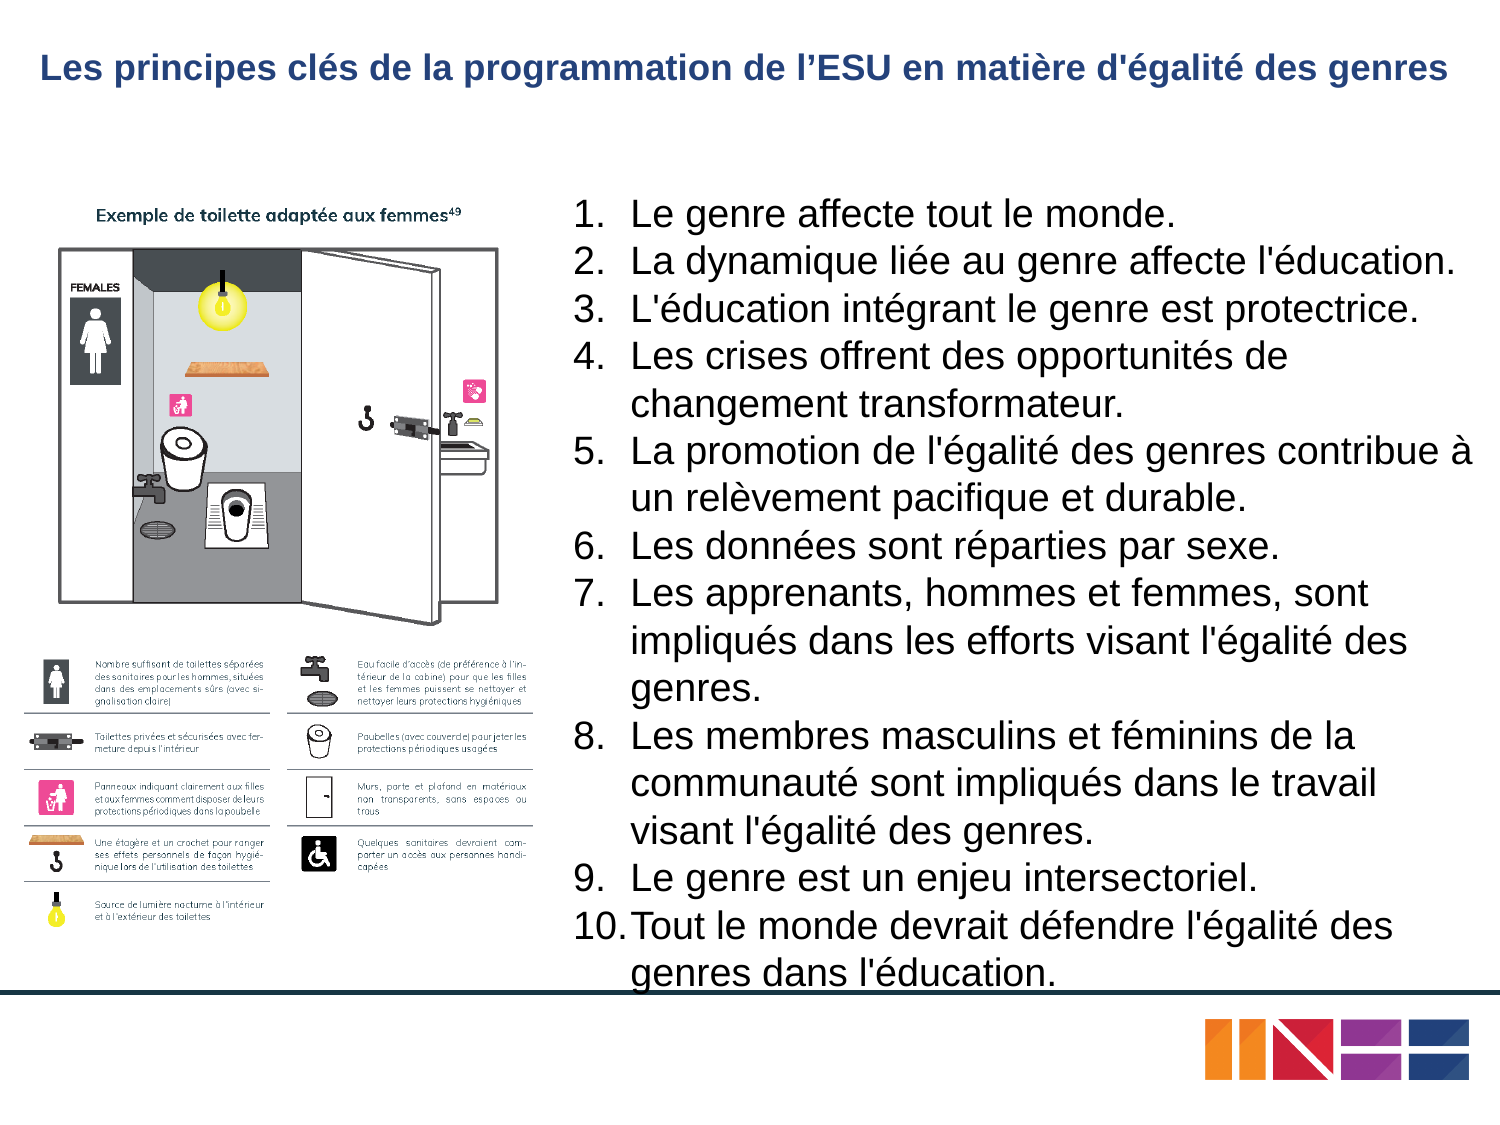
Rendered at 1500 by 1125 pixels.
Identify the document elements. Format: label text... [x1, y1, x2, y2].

title Les principes clés de la programmation de l’ESU en matière d'égalité des genres [23, 28, 1468, 145]
picture [1205, 1019, 1469, 1080]
list Le genre affecte tout le monde. La dynamique liée au genre affecte l'éducation. L'éducation intégrant le genre est protectrice. Les crises offrent des opportunités de changement transformateur. La promotion de l'égalité des genres contribue à un relèvement pacifique et durable. Les données sont réparties par sexe. Les apprenants, hommes et femmes, sont impliqués dans les efforts visant l'égalité des genres. Les membres masculins et féminins de la communauté sont impliqués dans le travail visant l'égalité des genres. Le genre est un enjeu intersectoriel. Tout le monde devrait défendre l'égalité des genres dans l'éducation. [540, 172, 1490, 935]
picture [23, 185, 541, 940]
